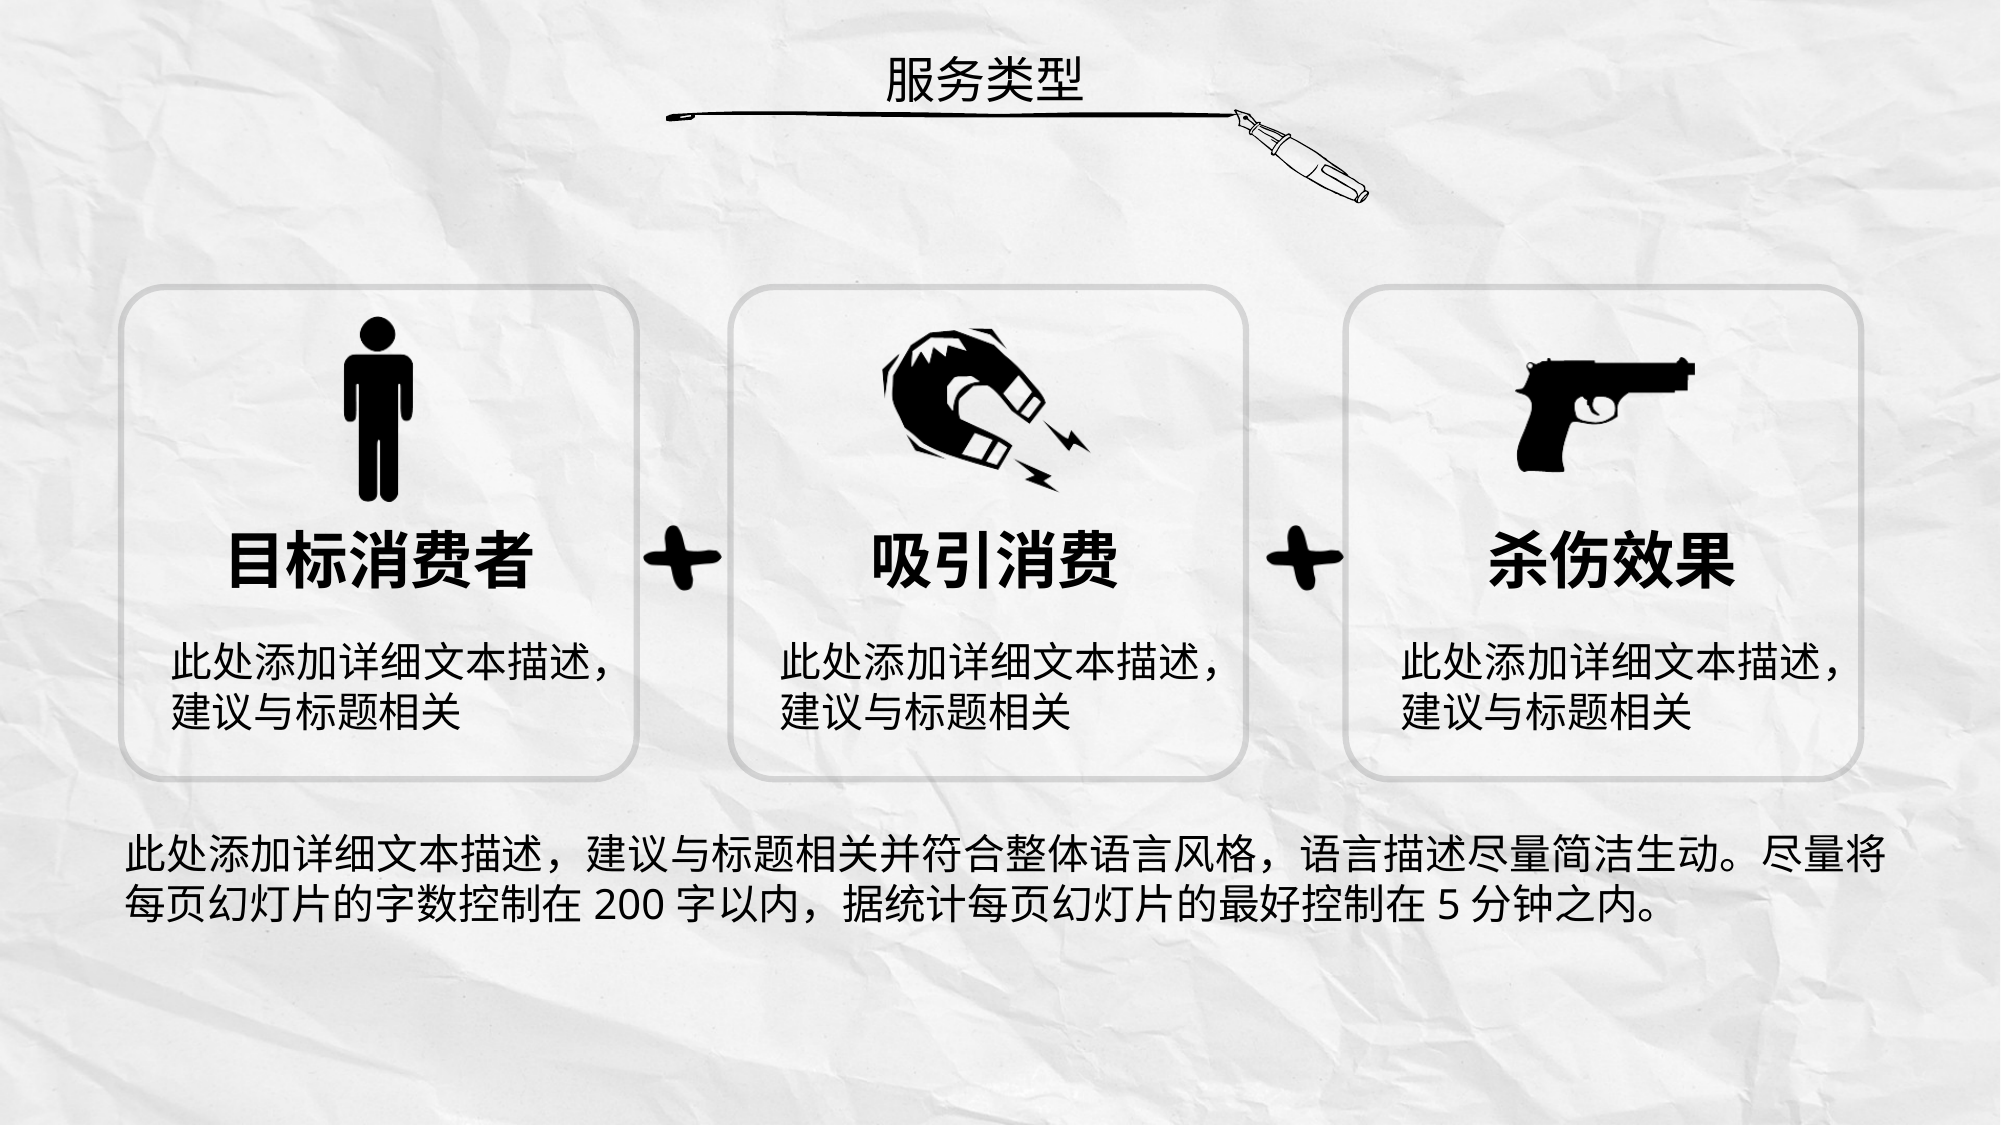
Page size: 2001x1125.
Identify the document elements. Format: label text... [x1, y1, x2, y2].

text_box 吸引消费 [855, 513, 1136, 604]
text_box [120, 286, 638, 781]
text_box 此处添加详细文本描述，建议与标题相关并符合整体语言风格，语言描述尽量简洁生动。尽量将每页幻灯片的字数控制在200字以内，据统计每页幻灯片的最好控制在5分钟之内。 [109, 820, 1903, 935]
text_box 目标消费者 [208, 513, 551, 604]
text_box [666, 40, 1334, 230]
text_box 此处添加详细文本描述，建议与标题相关 [1385, 628, 1837, 744]
picture [0, 0, 2001, 1125]
text_box [1344, 286, 1863, 781]
text_box 杀伤效果 [1472, 513, 1752, 604]
text_box 此处添加详细文本描述，建议与标题相关 [155, 628, 607, 744]
text_box 此处添加详细文本描述，建议与标题相关 [764, 628, 1216, 744]
text_box [729, 286, 1248, 781]
